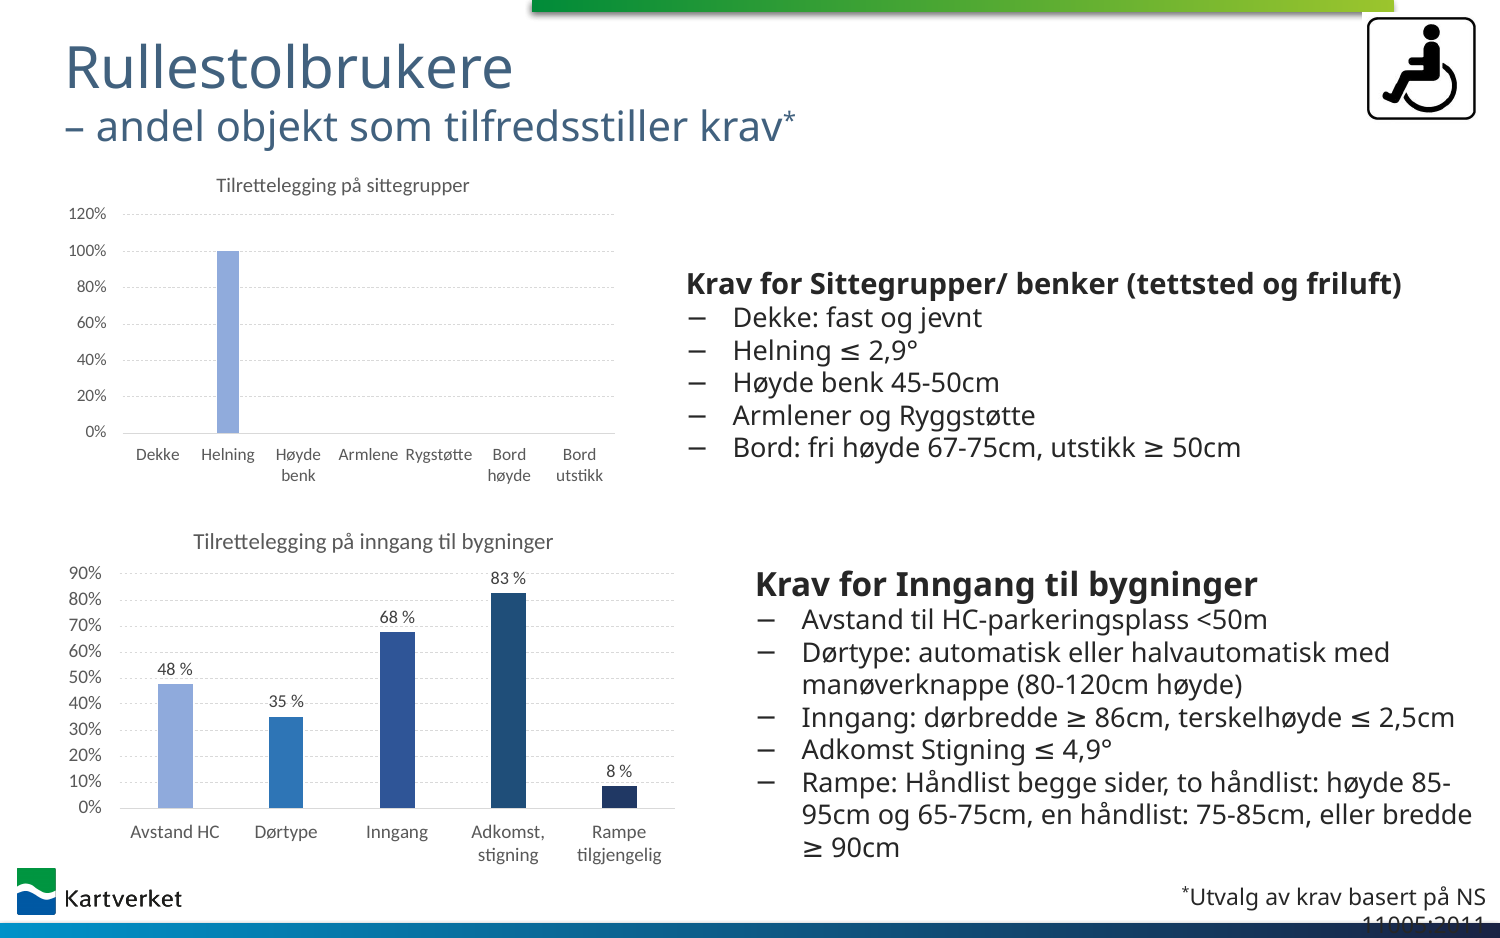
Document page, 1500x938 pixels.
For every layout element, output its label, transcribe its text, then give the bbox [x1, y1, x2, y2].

picture [62, 520, 686, 874]
text_box *Utvalg av krav basert på NS 11005:2011 [1068, 873, 1500, 938]
text_box Krav for Sittegrupper/ benker (tettsted og friluft) Dekke: fast og jevnt Helning ≤ 2,9° Høyde benk 45-50cm Armlener og Ryggstøtte Bord: fri høyde 67-75cm, utstikk ≥ 50cm [670, 258, 1418, 471]
picture [1362, 12, 1481, 126]
picture [62, 166, 625, 492]
text_box Rullestolbrukere – andel objekt som tilfredsstiller krav* [49, 25, 1431, 158]
text_box Krav for Inngang til bygninger Avstand til HC-parkeringsplass <50m Dørtype: automatisk eller halvautomatisk med manøverknappe (80-120cm høyde) Inngang: dørbredde ≥ 86cm, terskelhøyde ≤ 2,5cm Adkomst Stigning ≤ 4,9° Rampe: Håndlist begge sider, to håndlist: høyde 85-95cm og 65-75cm, en håndlist: 75-85cm, eller bredde ≥ 90cm [740, 555, 1491, 870]
